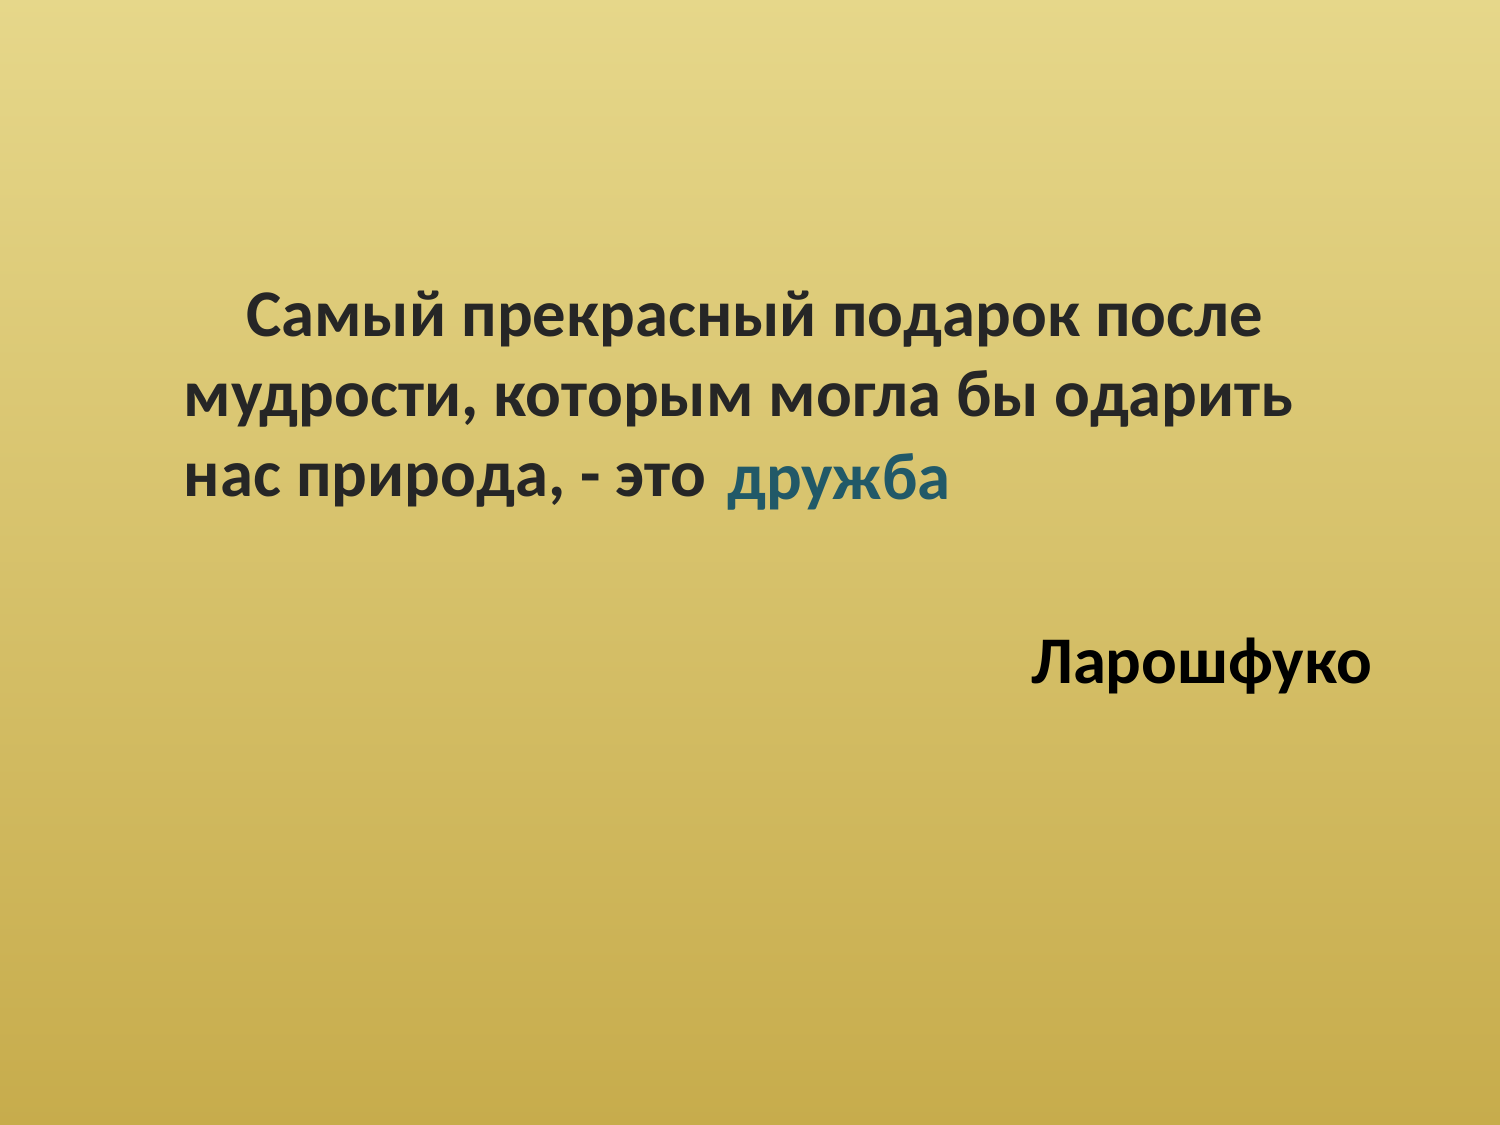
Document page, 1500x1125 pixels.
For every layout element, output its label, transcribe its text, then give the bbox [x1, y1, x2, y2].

text_box дружба [712, 425, 1300, 538]
list Самый прекрасный подарок после мудрости, которым могла бы одарить нас природа, - это Ларошфуко [112, 262, 1388, 725]
